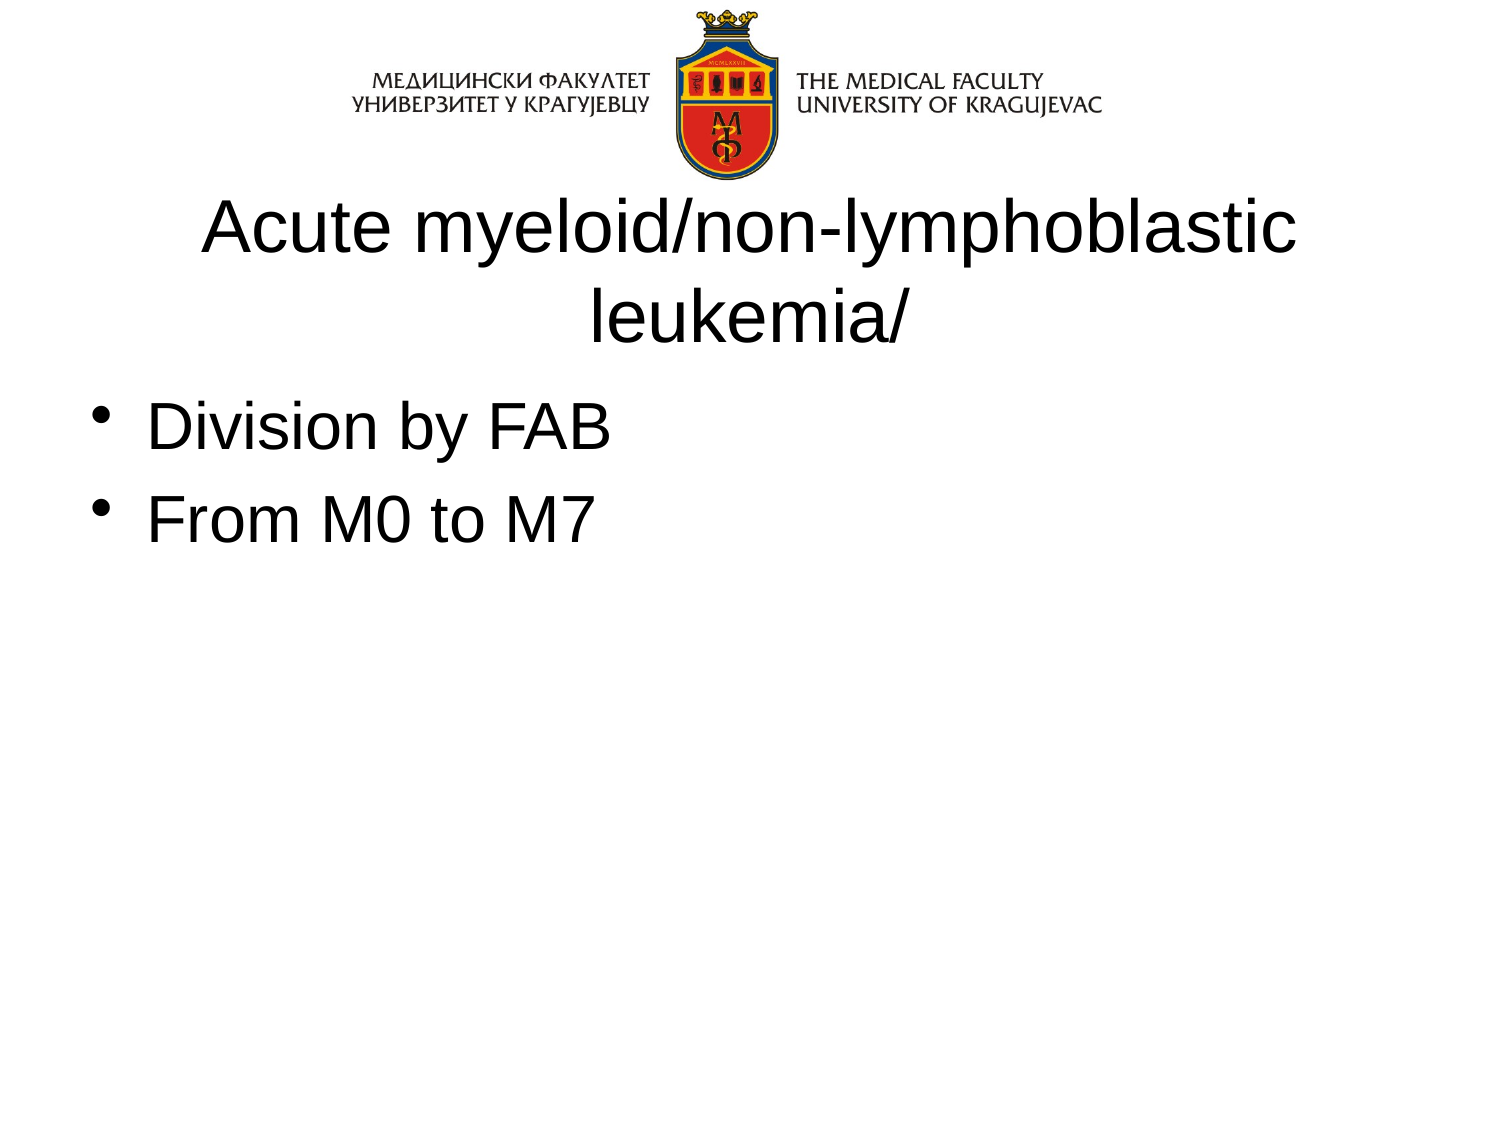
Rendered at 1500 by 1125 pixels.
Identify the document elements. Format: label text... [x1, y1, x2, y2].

list Division by FAB From M0 to M7 [74, 374, 1426, 1118]
title Acute myeloid/non-lymphoblastic leukemia/ [74, 173, 1426, 362]
picture [328, 0, 1125, 173]
